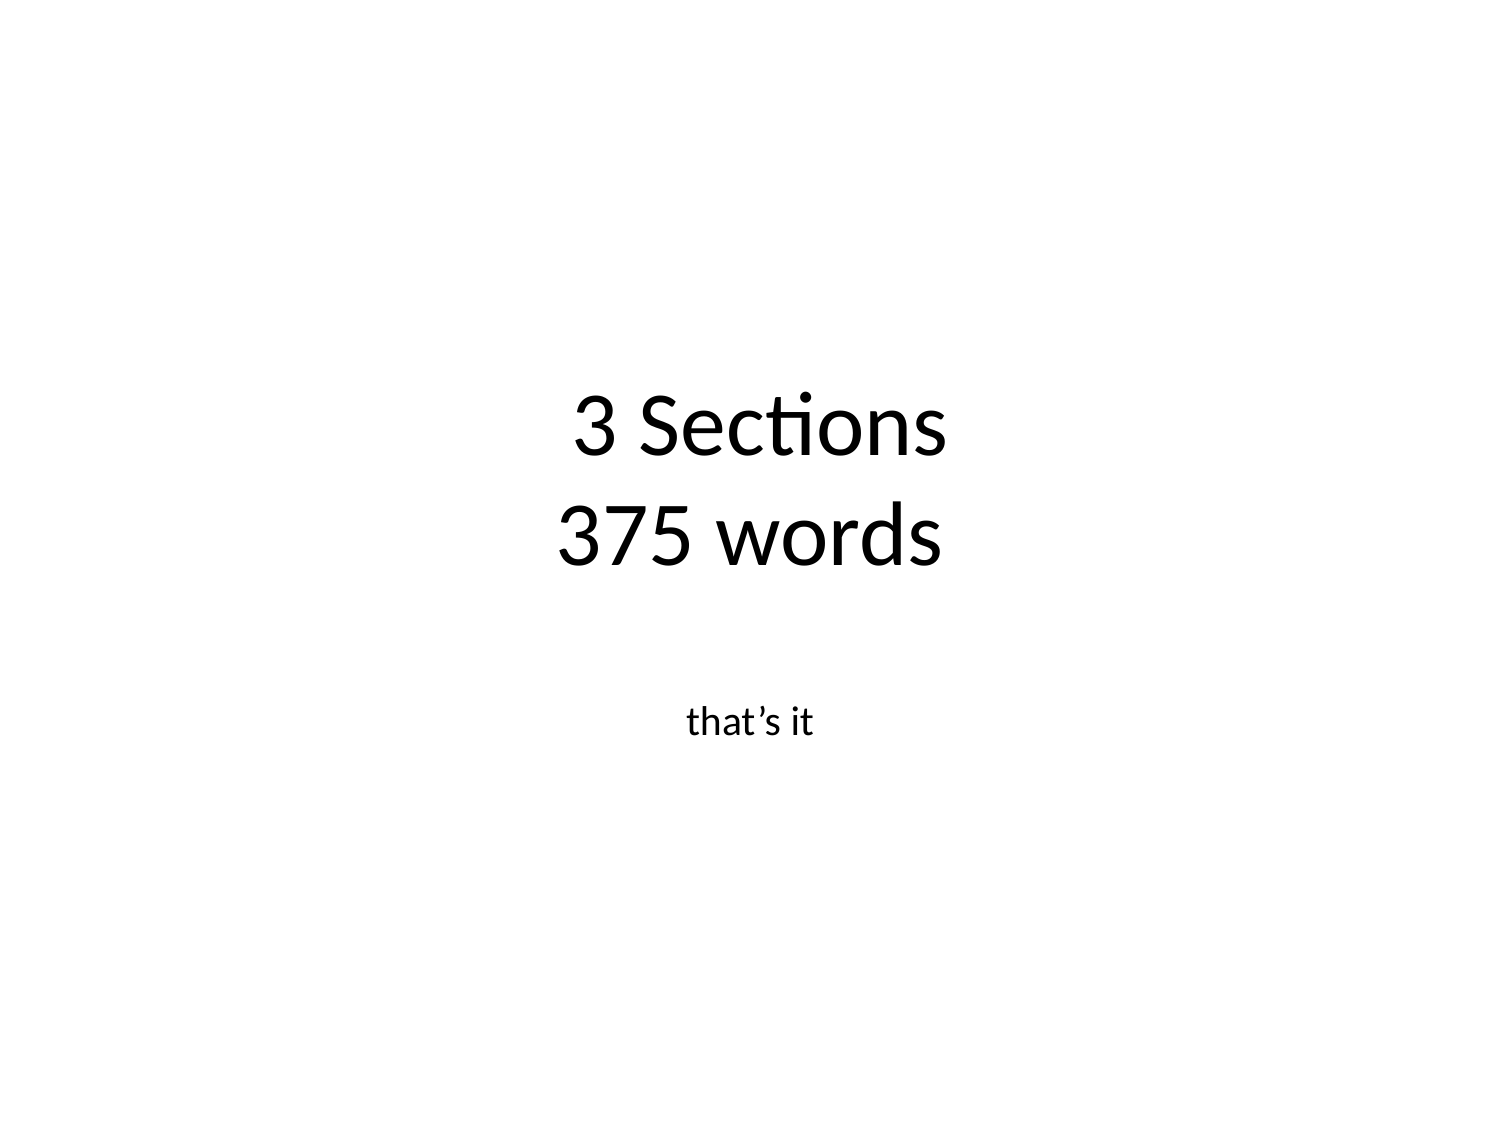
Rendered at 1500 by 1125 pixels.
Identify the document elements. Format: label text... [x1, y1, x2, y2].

title 3 Sections 375 words that’s it [74, 44, 1426, 1063]
